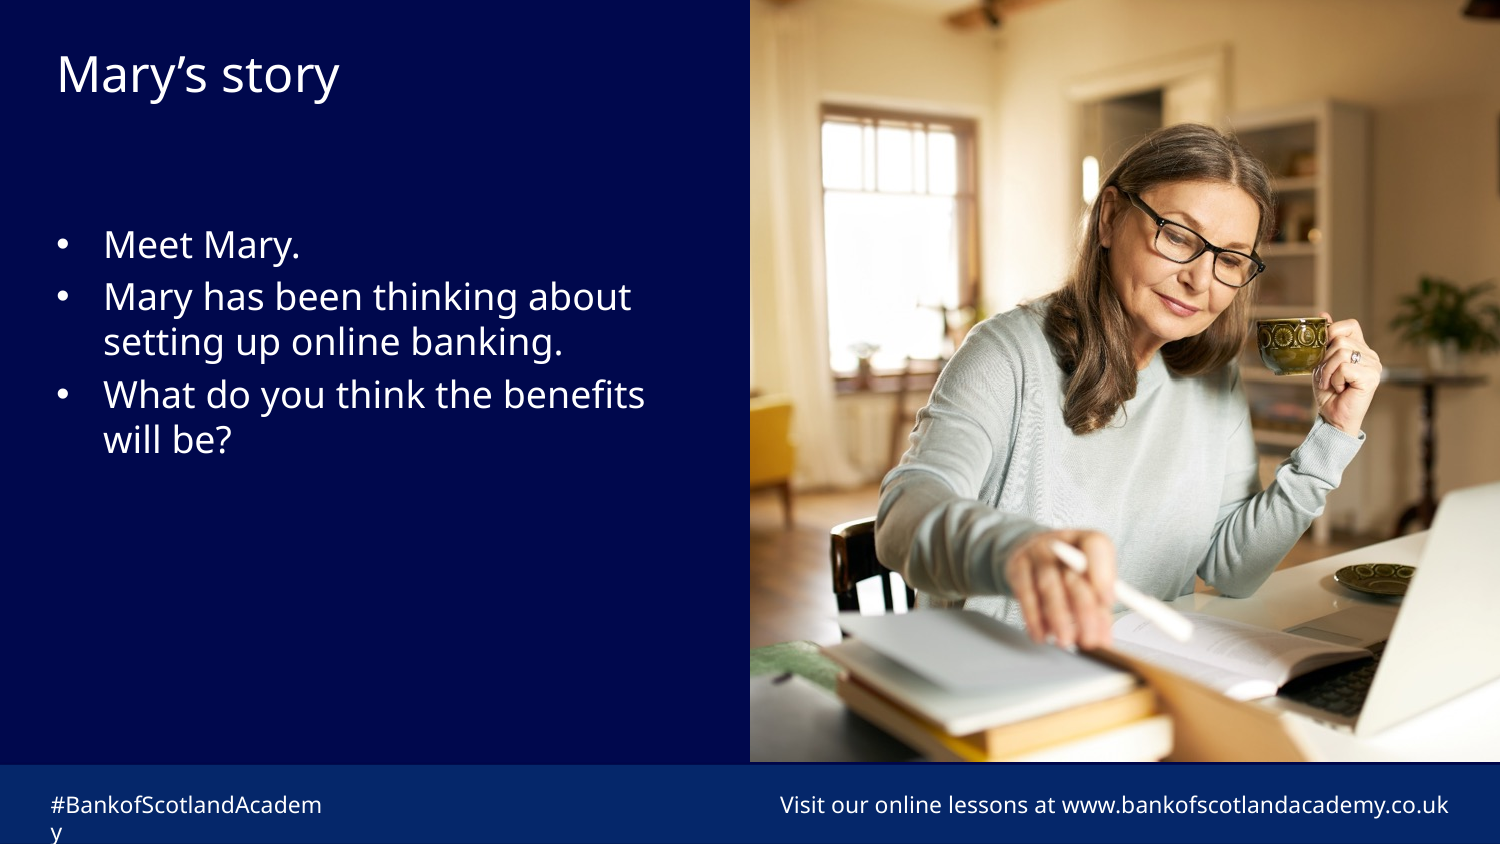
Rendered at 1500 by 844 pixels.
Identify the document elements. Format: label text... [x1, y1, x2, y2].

text_box Meet Mary. Mary has been thinking about setting up online banking. What do you think the benefits will be? [41, 213, 721, 469]
picture [749, 0, 1500, 763]
title Mary’s story [41, 41, 721, 112]
